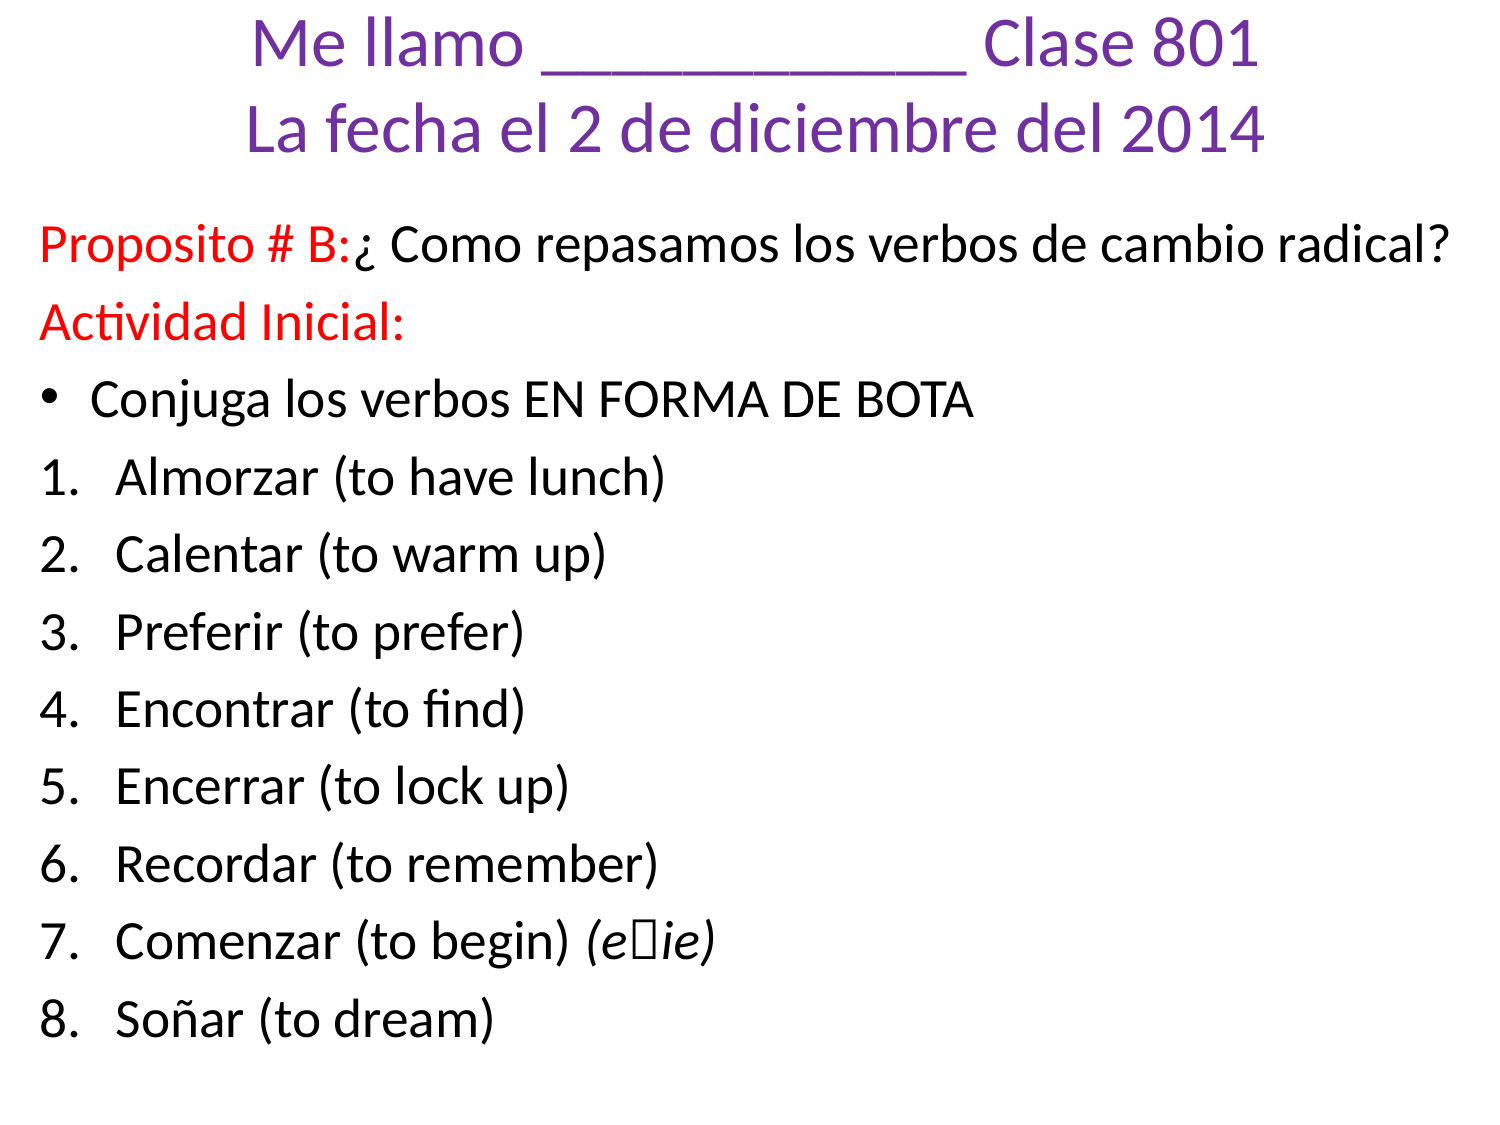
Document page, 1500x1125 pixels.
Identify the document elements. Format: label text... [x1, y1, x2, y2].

list Proposito # B:¿ Como repasamos los verbos de cambio radical? Actividad Inicial: Conjuga los verbos EN FORMA DE BOTA Almorzar (to have lunch) Calentar (to warm up) Preferir (to prefer) Encontrar (to find) Encerrar (to lock up) Recordar (to remember) Comenzar (to begin) (eie) Soñar (to dream) [24, 200, 1475, 1125]
title Me llamo ____________ Clase 801 La fecha el 2 de diciembre del 2014 [12, 0, 1500, 175]
